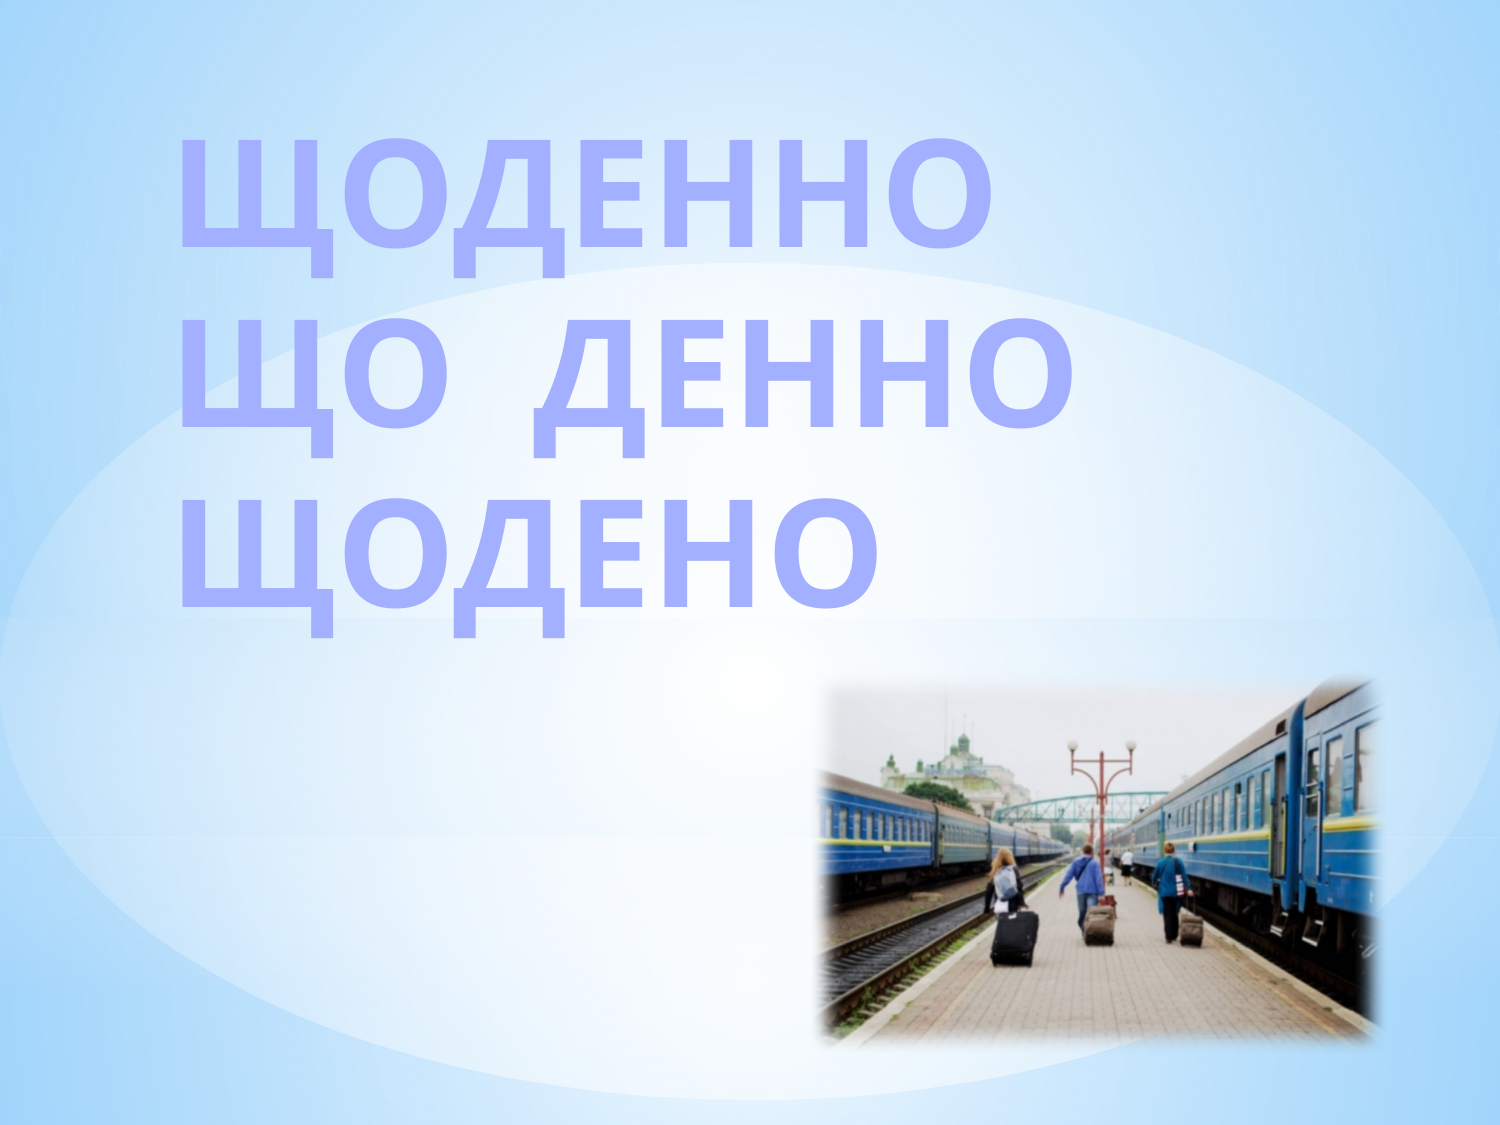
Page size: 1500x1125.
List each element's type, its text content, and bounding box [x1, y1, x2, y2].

text_box ЩОДЕННО ЩО ДЕННО ЩОДЕНО [154, 89, 1097, 645]
picture [808, 668, 1389, 1055]
